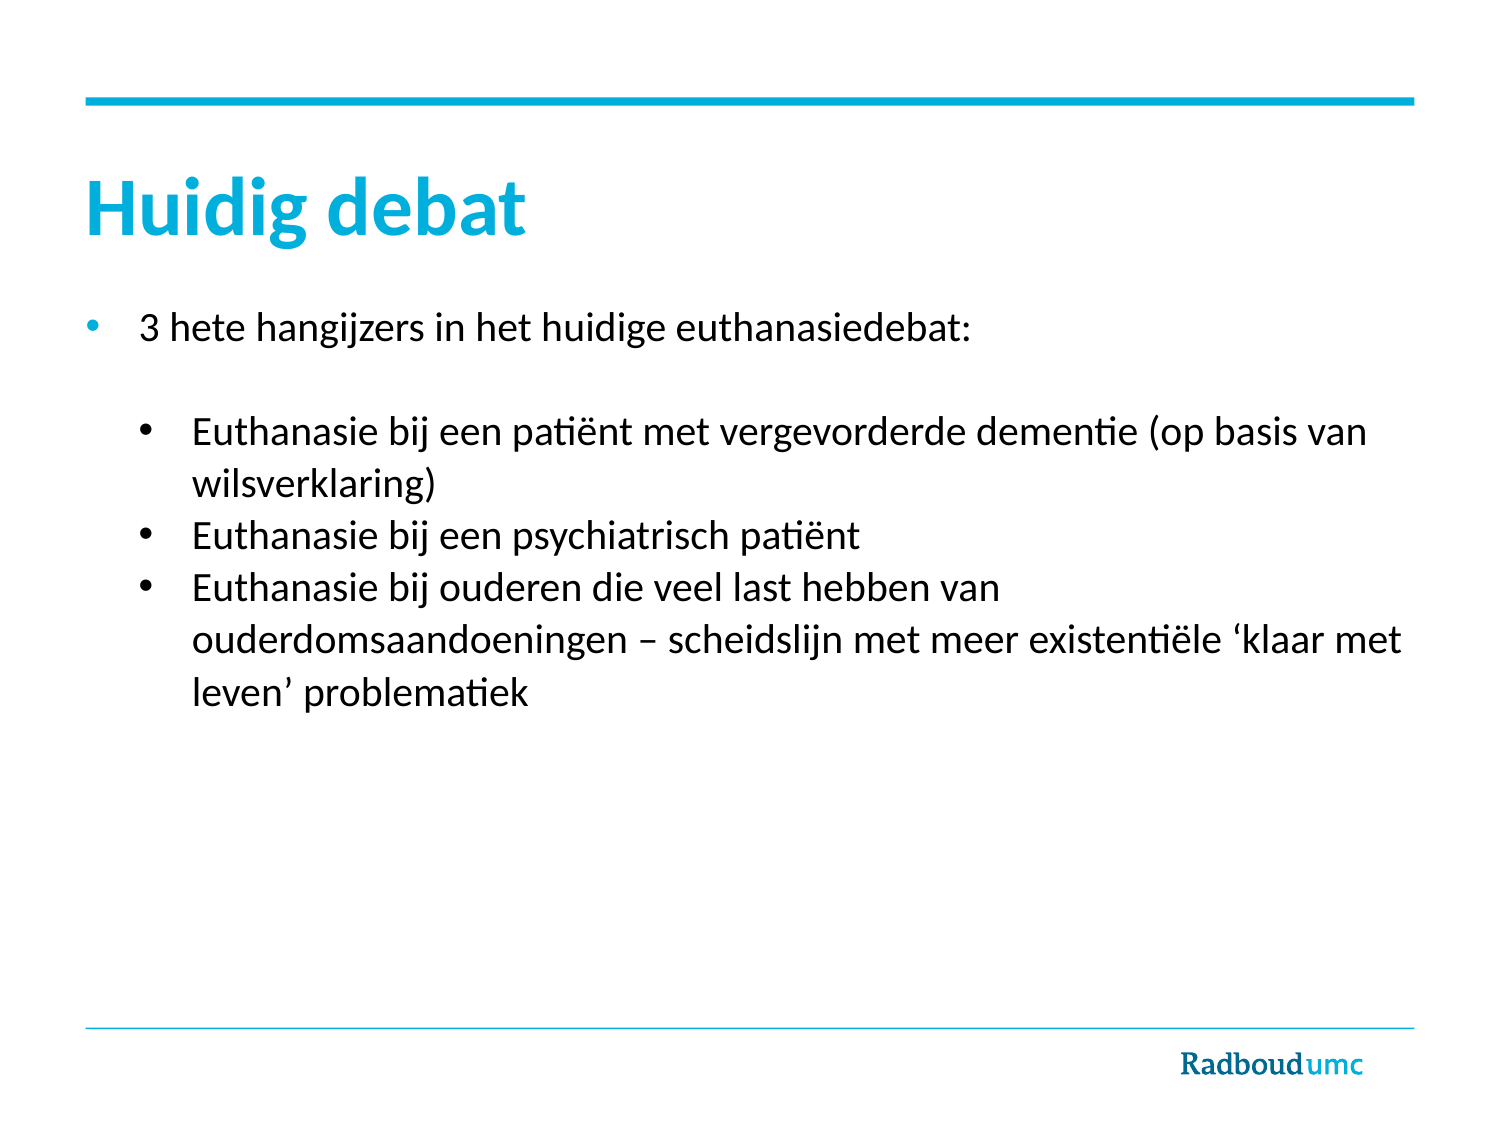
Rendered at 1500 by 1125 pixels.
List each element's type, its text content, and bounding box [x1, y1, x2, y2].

title Huidig debat [85, 164, 1415, 253]
list 3 hete hangijzers in het huidige euthanasiedebat: Euthanasie bij een patiënt met vergevorderde dementie (op basis van wilsverklaring) Euthanasie bij een psychiatrisch patiënt Euthanasie bij ouderen die veel last hebben van ouderdomsaandoeningen – scheidslijn met meer existentiële ‘klaar met leven’ problematiek [85, 297, 1415, 975]
